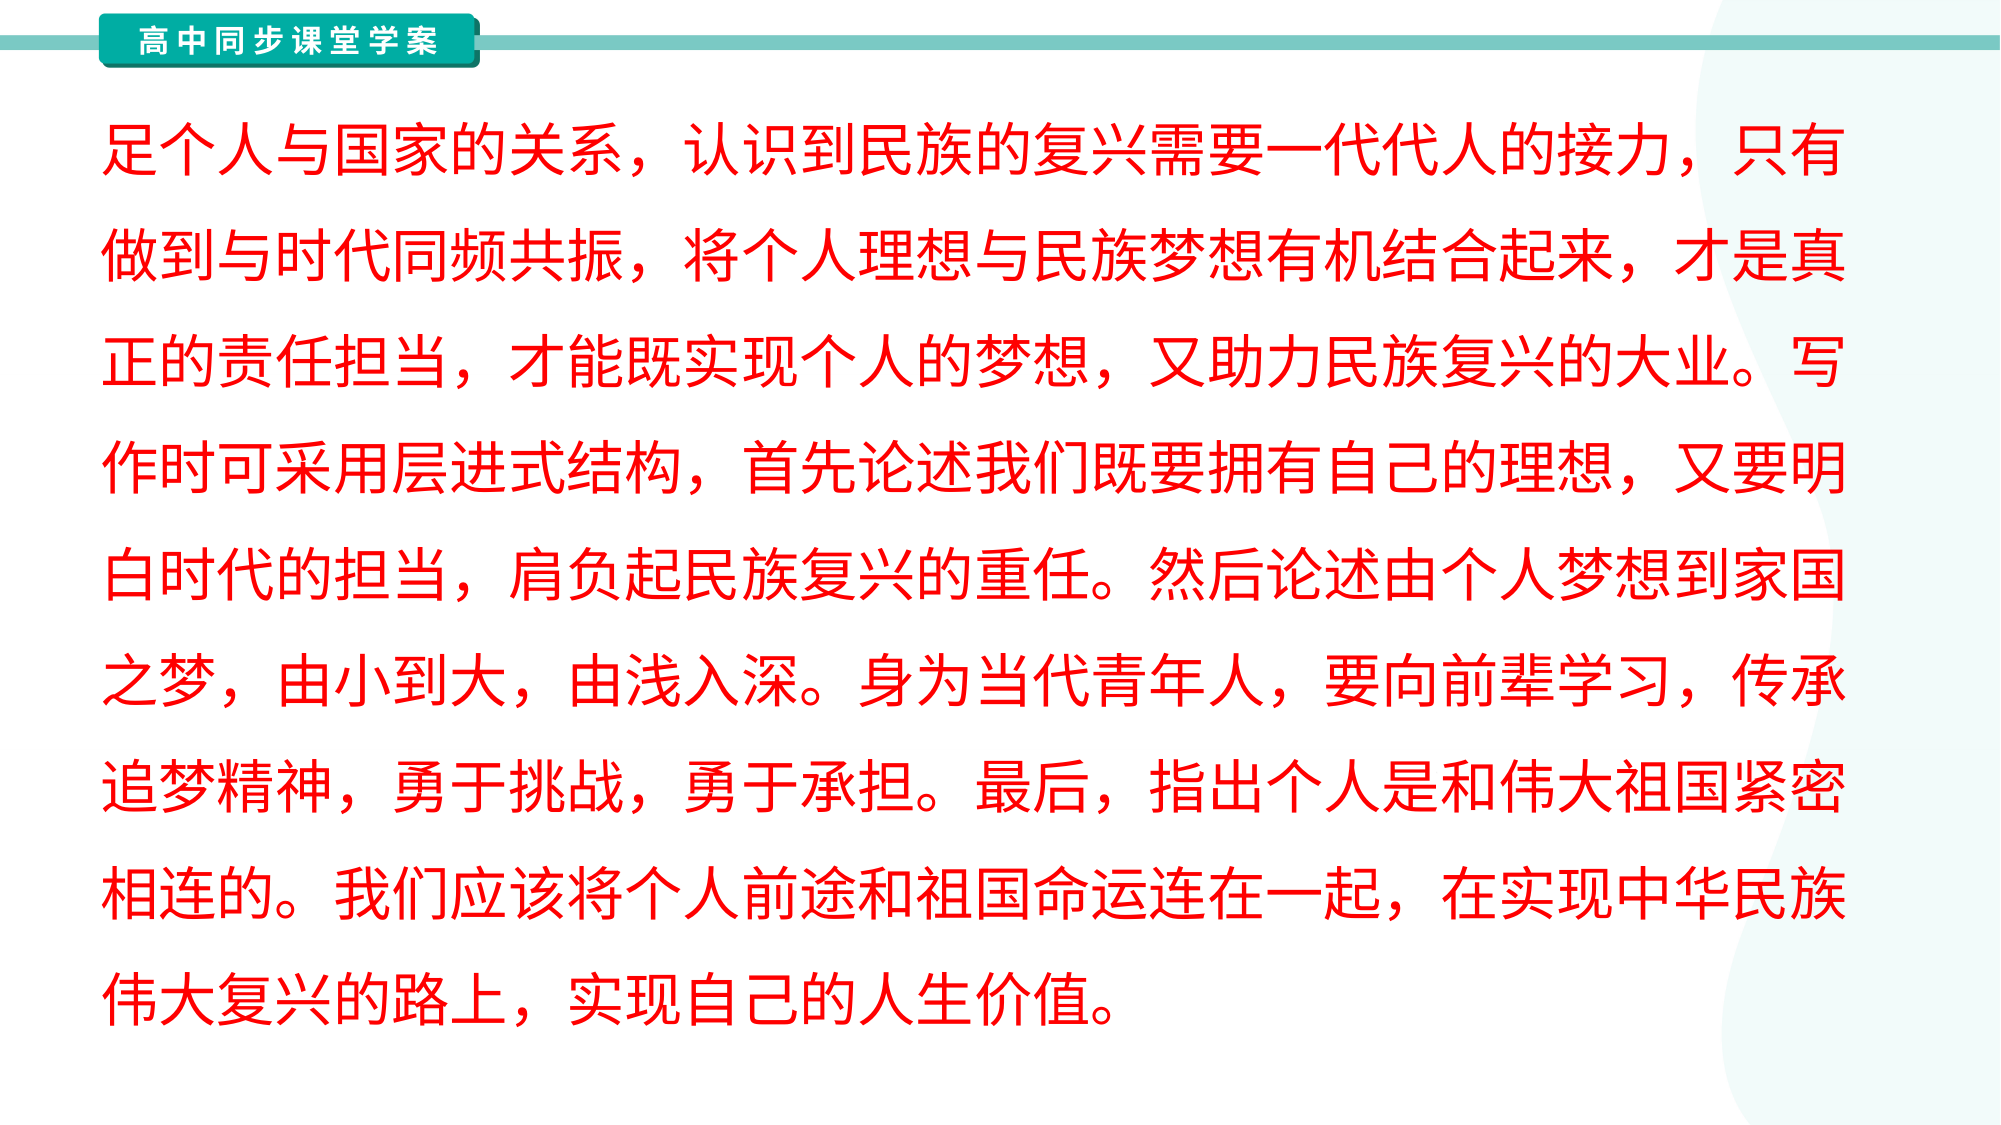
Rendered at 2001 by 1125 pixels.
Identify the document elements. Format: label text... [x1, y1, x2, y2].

picture [0, 0, 2000, 1125]
text_box 足个人与国家的关系，认识到民族的复兴需要一代代人的接力，只有 做到与时代同频共振，将个人理想与民族梦想有机结合起来，才是真 正的责任担当，才能既实现个人的梦想，又助力民族复兴的大业。写 作时可采用层进式结构，首先论述我们既要拥有自己的理想，又要明 白时代的担当，肩负起民族复兴的重任。然后论述由个人梦想到家国 之梦，由小到大，由浅入深。身为当代青年人，要向前辈学习，传承 追梦精神，勇于挑战，勇于承担。最后，指出个人是和伟大祖国紧密 相连的。我们应该将个人前途和祖国命运连在一起，在实现中华民族 伟大复兴的路上，实现自己的人生价值。 [100, 76, 1899, 1033]
